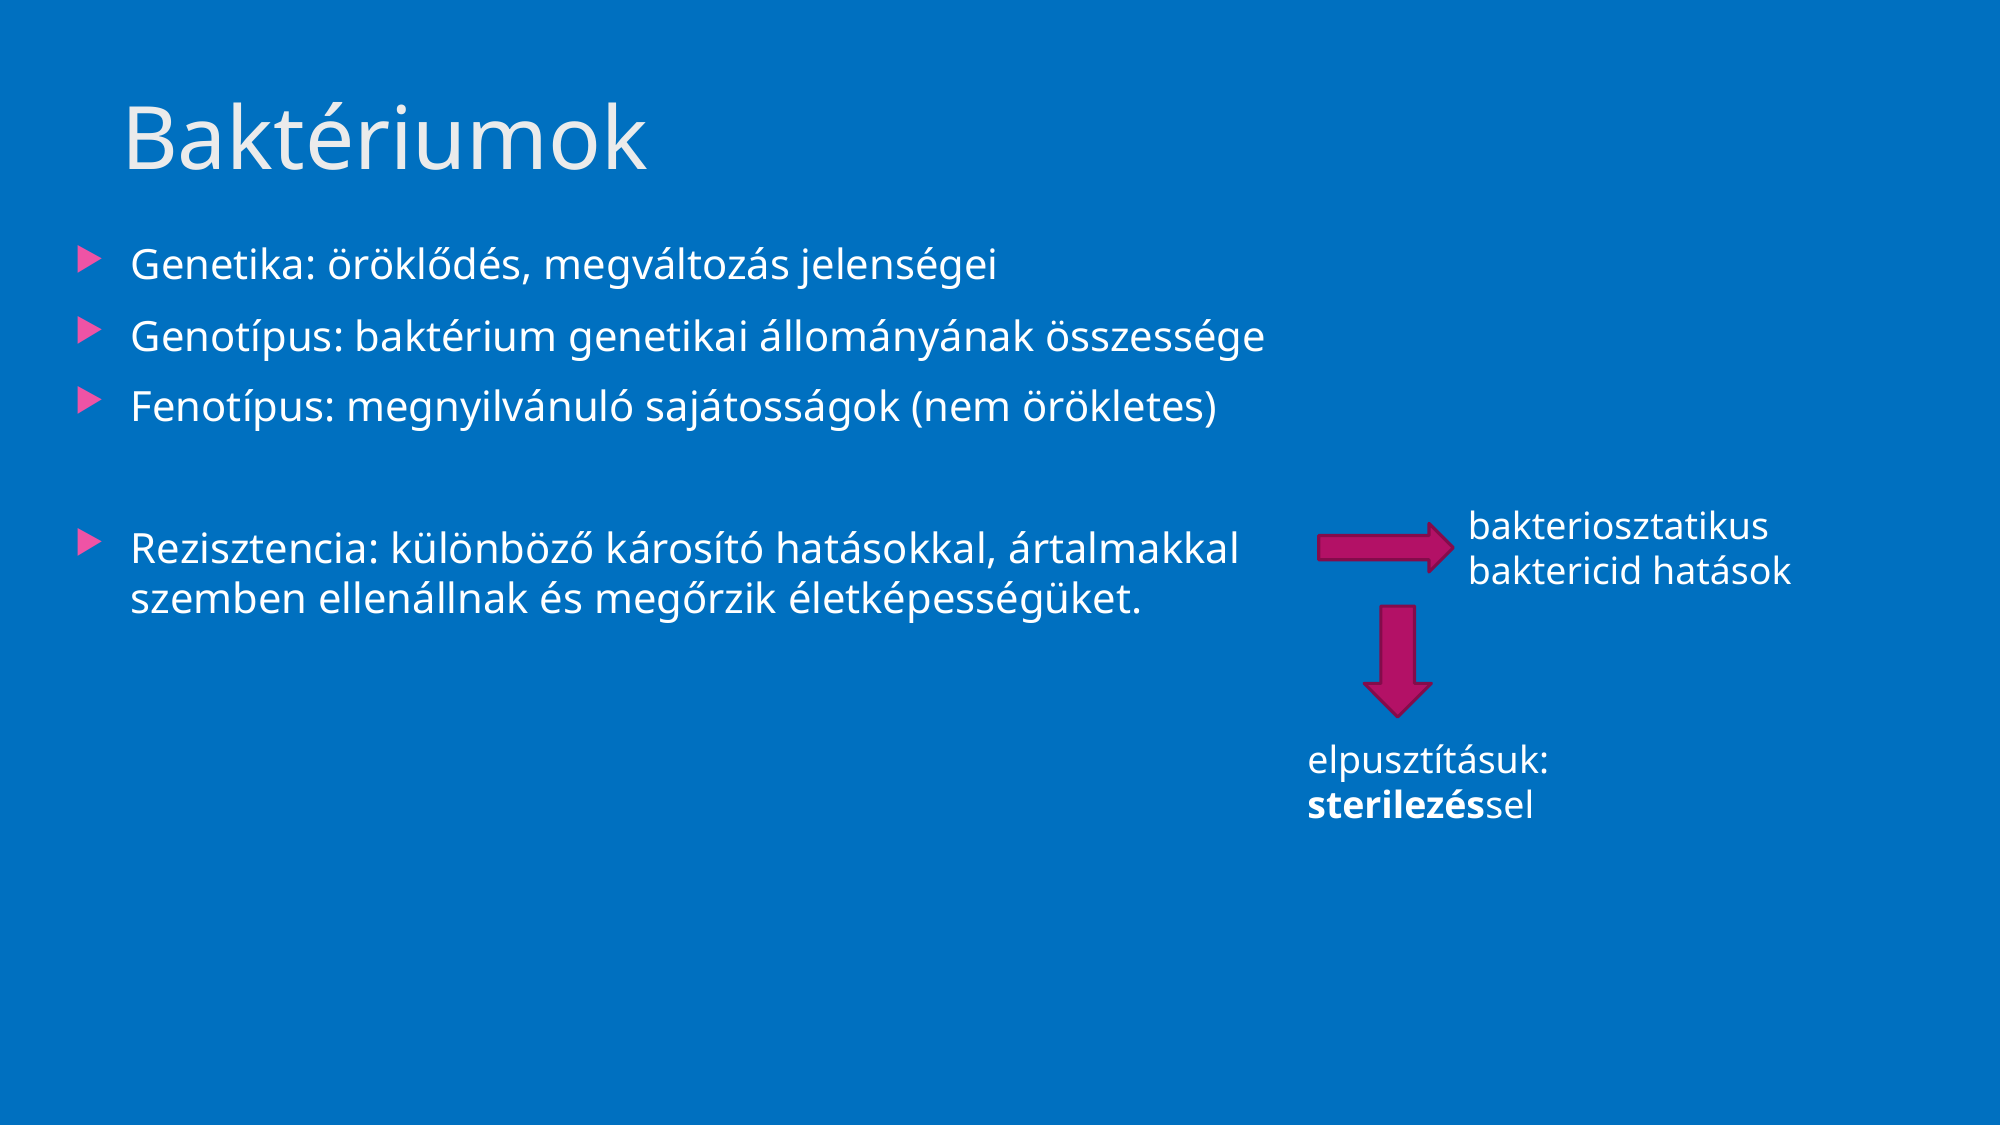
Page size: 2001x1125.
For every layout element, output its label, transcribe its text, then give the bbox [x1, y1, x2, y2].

title Baktériumok [106, 74, 1649, 304]
text_box [1362, 604, 1433, 719]
list Genetika: öröklődés, megváltozás jelenségei Genotípus: baktérium genetikai állományának összessége Fenotípus: megnyilvánuló sajátosságok (nem örökletes) Rezisztencia: különböző károsító hatásokkal, ártalmakkal szemben ellenállnak és megőrzik életképességüket. [59, 230, 1436, 1020]
text_box bakteriosztatikus baktericid hatások [1453, 494, 1991, 600]
text_box [1317, 521, 1453, 574]
text_box elpusztításuk: sterilezéssel [1292, 728, 1649, 834]
